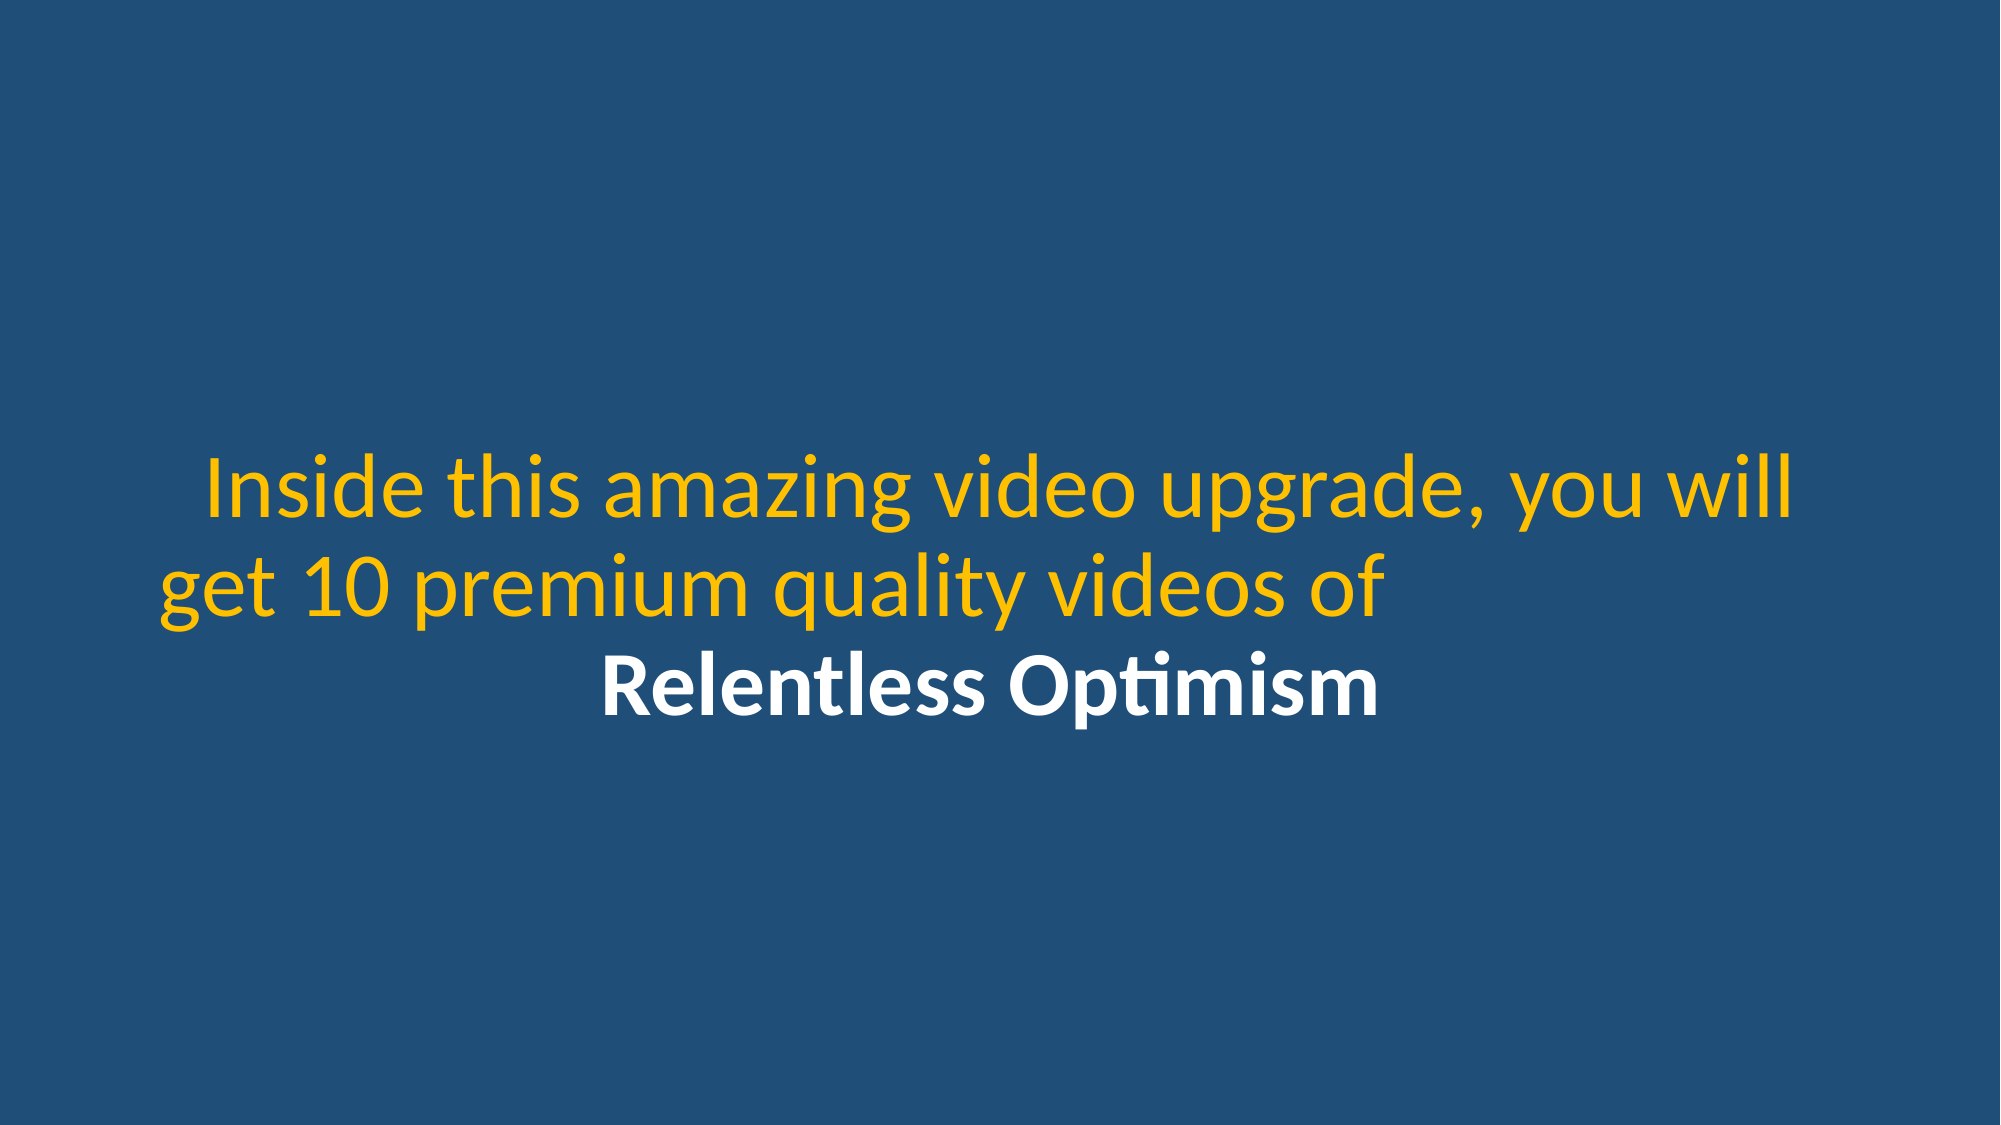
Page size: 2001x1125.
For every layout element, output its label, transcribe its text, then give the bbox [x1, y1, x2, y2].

list Inside this amazing video upgrade, you will get 10 premium quality videos of Relentless Optimism [138, 430, 1864, 965]
